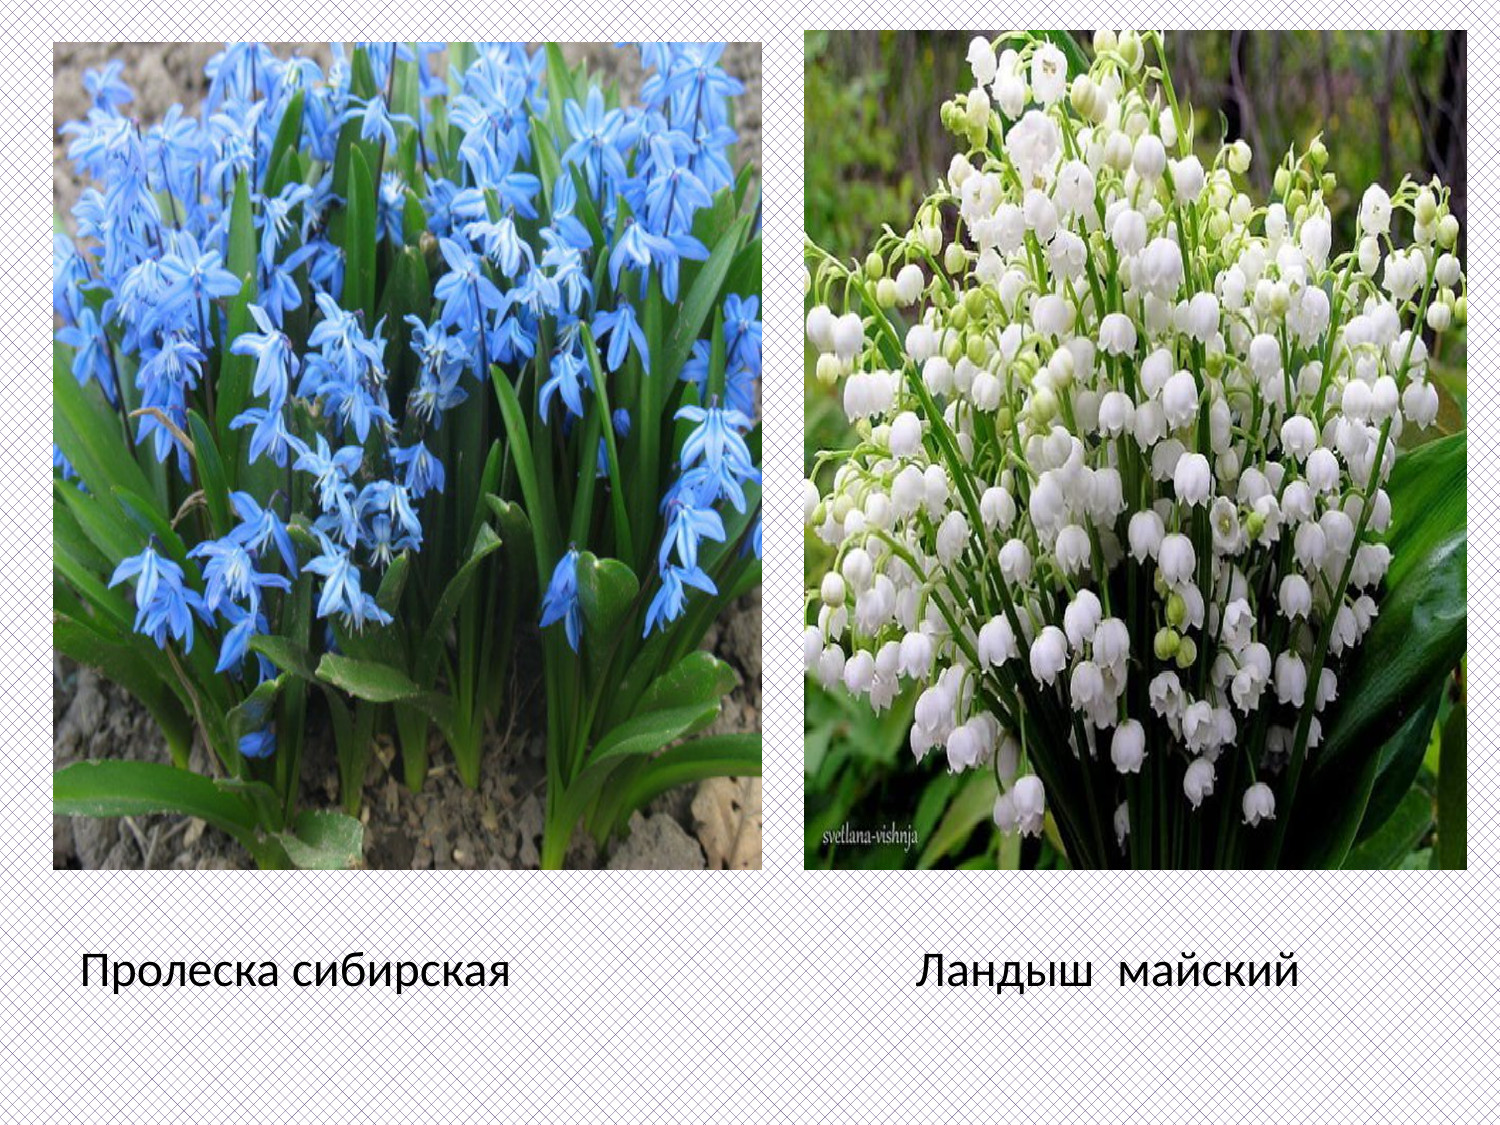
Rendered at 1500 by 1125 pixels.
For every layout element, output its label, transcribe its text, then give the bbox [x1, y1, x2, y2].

text_box Пролеска сибирская Ландыш майский [64, 928, 1467, 1004]
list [52, 42, 763, 870]
picture [804, 30, 1467, 870]
